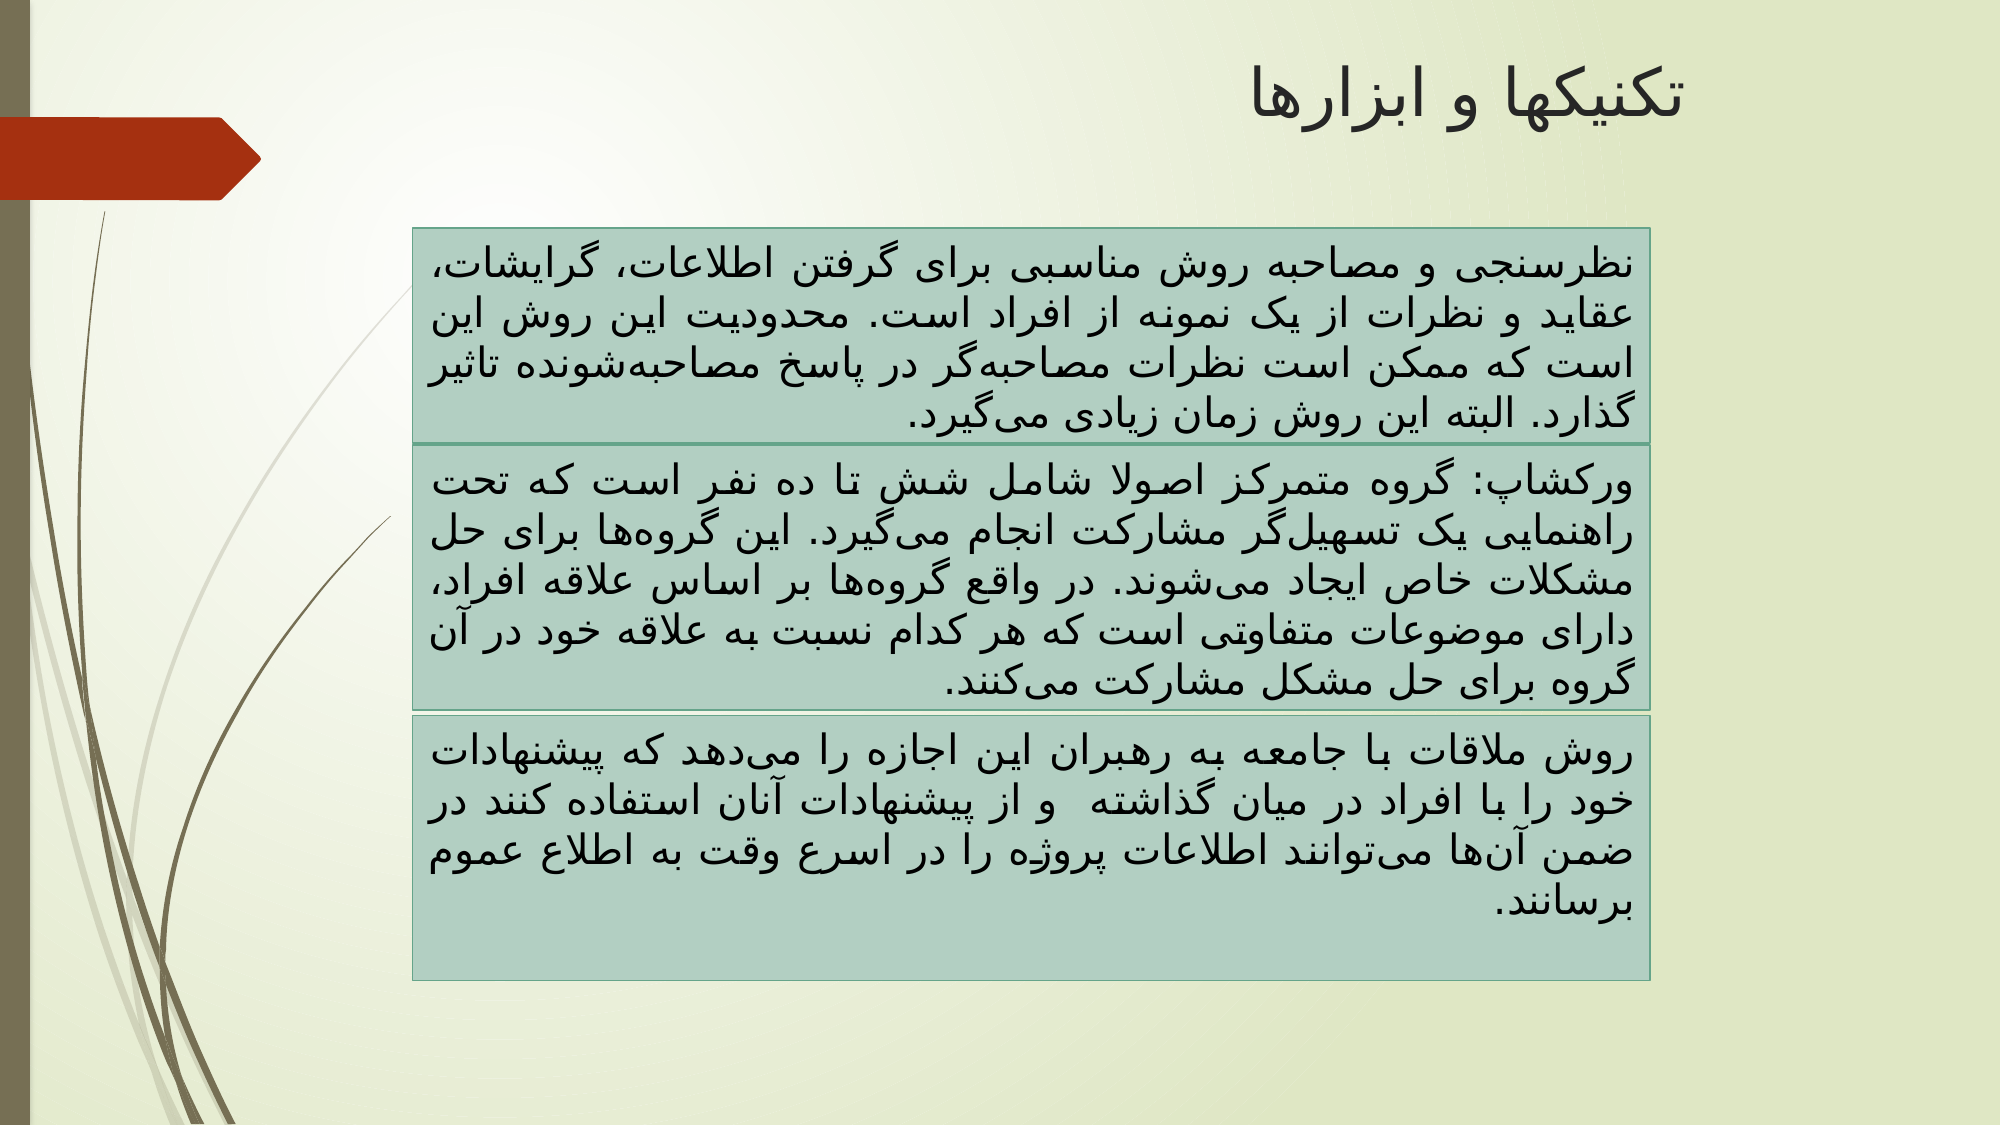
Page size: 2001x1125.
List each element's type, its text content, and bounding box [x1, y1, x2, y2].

text_box تکنیکها و ابزارها [1188, 42, 1702, 180]
text_box نظرسنجی و مصاحبه روش مناسبی برای گرفتن اطلاعات، گرایشات، عقاید و نظرات از یک نمونه از افراد است. محدودیت این روش این است که ممکن است نظرات مصاحبه‌گر در پاسخ مصاحبه‌شونده تاثیر گذارد. البته‌ این روش زمان زیادی می‌گیرد. [412, 227, 1651, 444]
text_box روش ملاقات با جامعه به رهبران این اجازه را می‌دهد که پیشنهادات خود را با افراد در میان گذاشته و از پیشنهادات آنان استفاده کنند در ضمن آن‌ها می‌توانند اطلاعات پروژه را در اسرع وقت به اطلاع عموم برسانند. [412, 715, 1651, 981]
text_box ورکشاپ: گروه متمرکز اصولا شامل شش تا ده نفر است که تحت راهنمایی یک تسهیل‌گر مشارکت انجام می‌گیرد. این گروه‌ها برای حل مشکلات خاص ایجاد می‌شوند. در واقع گروه‌ها بر اساس علاقه افراد، دارای موضوعات متفاوتی است که هر کدام نسبت به علاقه خود در آن گروه برای حل مشکل مشارکت می‌کنند. [412, 444, 1651, 711]
